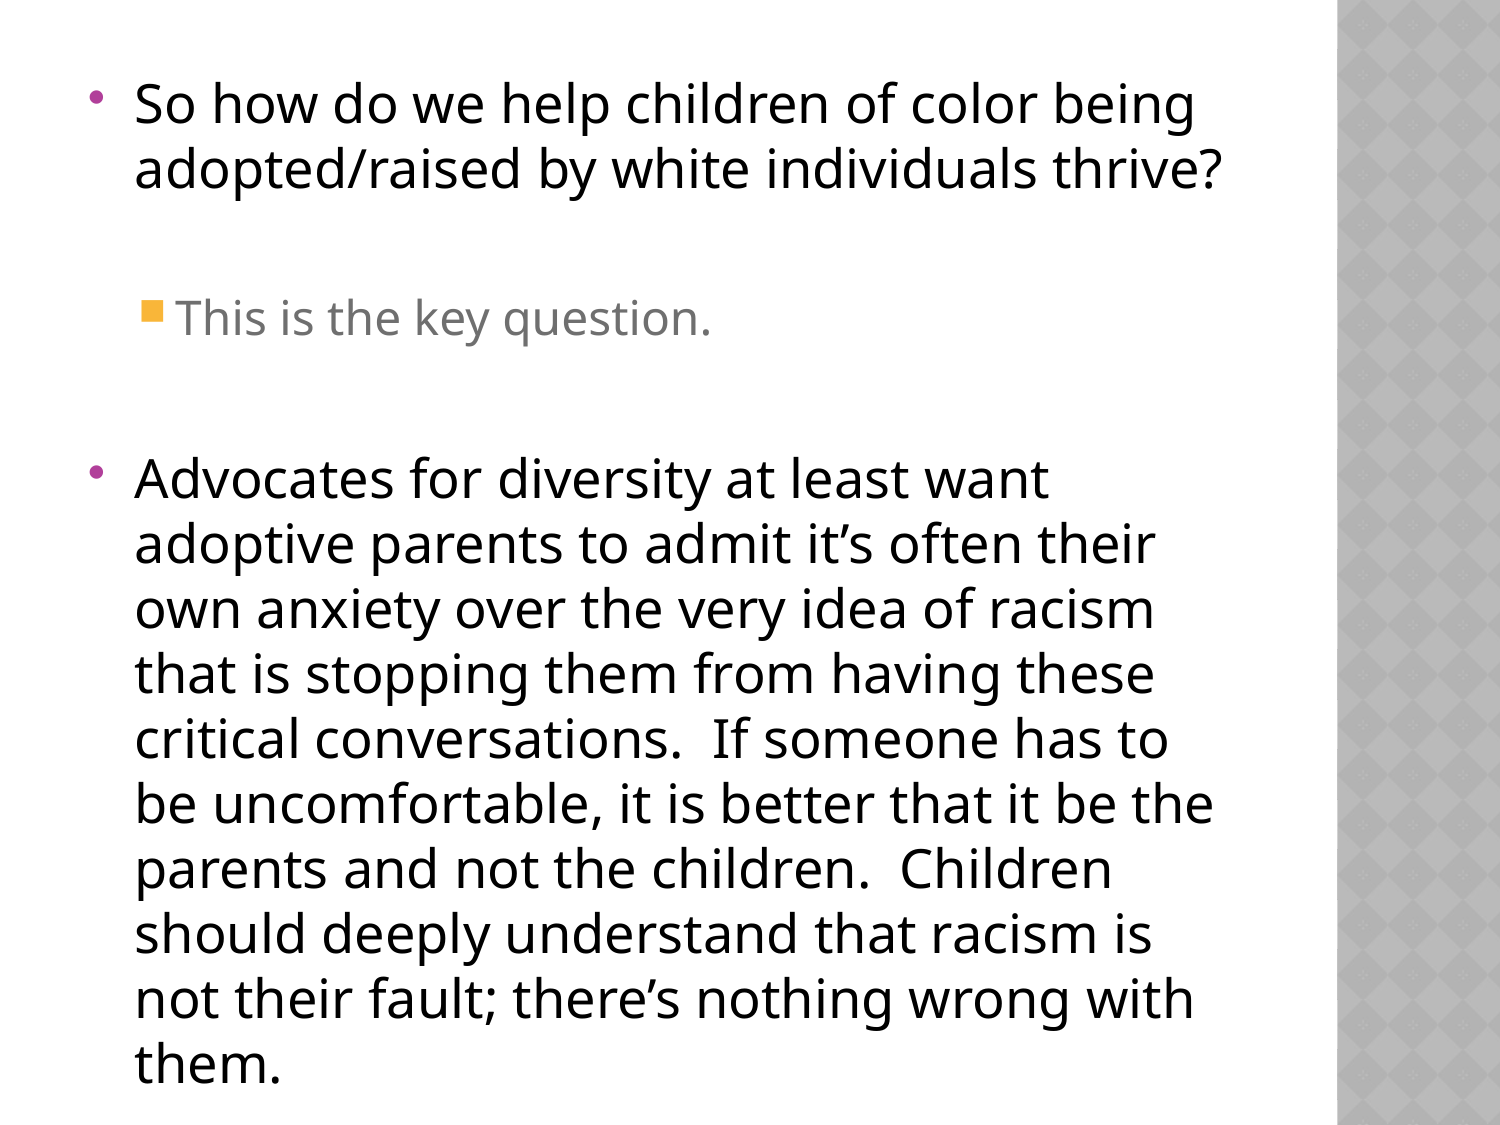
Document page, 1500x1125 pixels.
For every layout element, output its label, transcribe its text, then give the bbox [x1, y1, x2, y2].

list So how do we help children of color being adopted/raised by white individuals thrive? This is the key question. Advocates for diversity at least want adoptive parents to admit it’s often their own anxiety over the very idea of racism that is stopping them from having these critical conversations. If someone has to be uncomfortable, it is better that it be the parents and not the children. Children should deeply understand that racism is not their fault; there’s nothing wrong with them. [75, 62, 1263, 1059]
